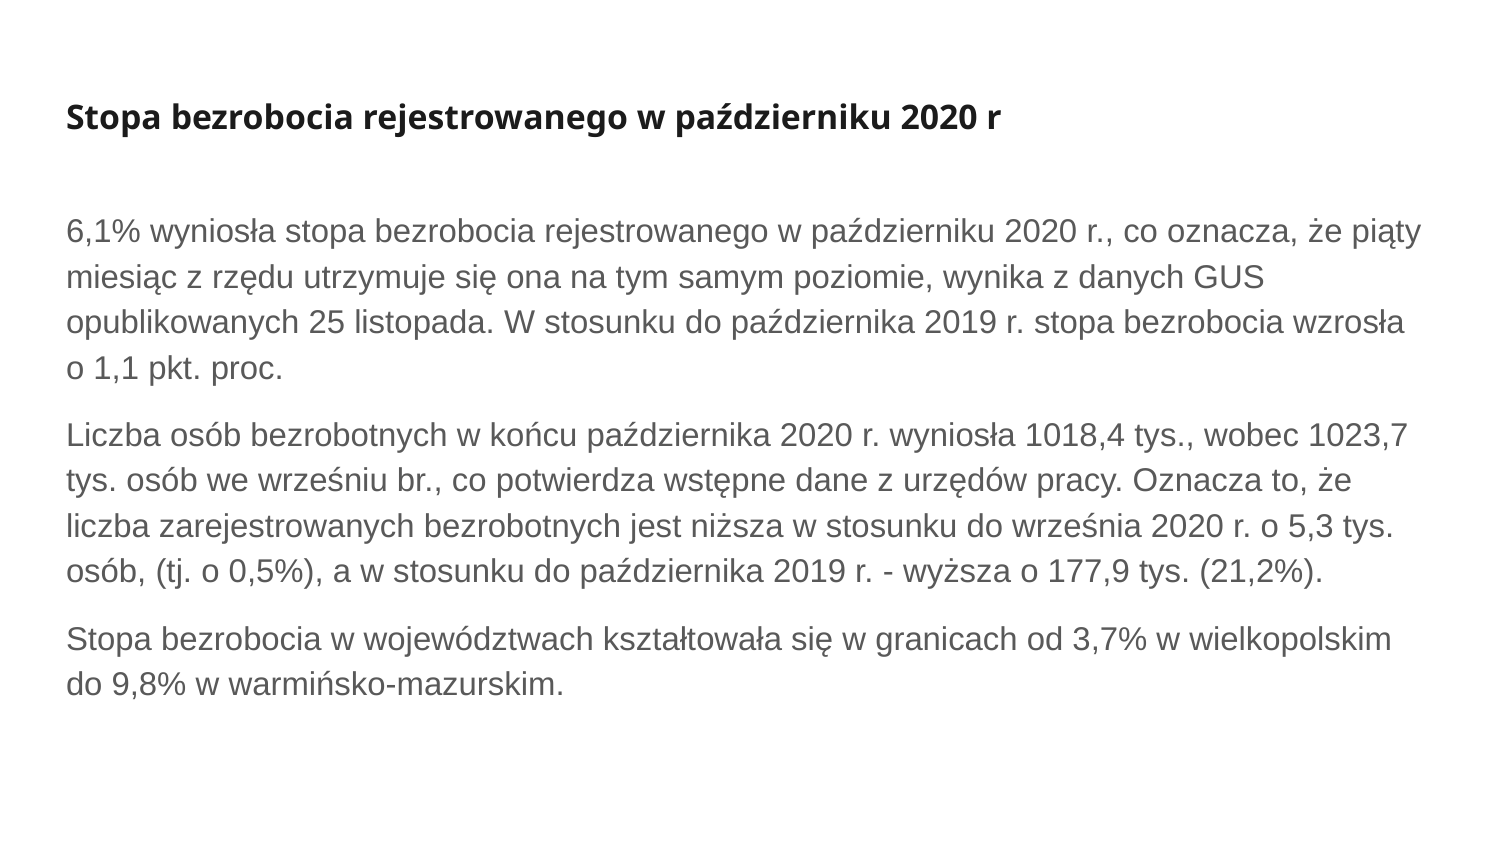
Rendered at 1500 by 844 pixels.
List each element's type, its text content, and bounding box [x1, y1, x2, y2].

title Stopa bezrobocia rejestrowanego w październiku 2020 r [51, 72, 1449, 167]
list 6,1% wyniosła stopa bezrobocia rejestrowanego w październiku 2020 r., co oznacza, że piąty miesiąc z rzędu utrzymuje się ona na tym samym poziomie, wynika z danych GUS opublikowanych 25 listopada. W stosunku do października 2019 r. stopa bezrobocia wzrosła o 1,1 pkt. proc. Liczba osób bezrobotnych w końcu października 2020 r. wyniosła 1018,4 tys., wobec 1023,7 tys. osób we wrześniu br., co potwierdza wstępne dane z urzędów pracy. Oznacza to, że liczba zarejestrowanych bezrobotnych jest niższa w stosunku do września 2020 r. o 5,3 tys. osób, (tj. o 0,5%), a w stosunku do października 2019 r. - wyższa o 177,9 tys. (21,2%). Stopa bezrobocia w województwach kształtowała się w granicach od 3,7% w wielkopolskim do 9,8% w warmińsko-mazurskim. [51, 189, 1449, 750]
